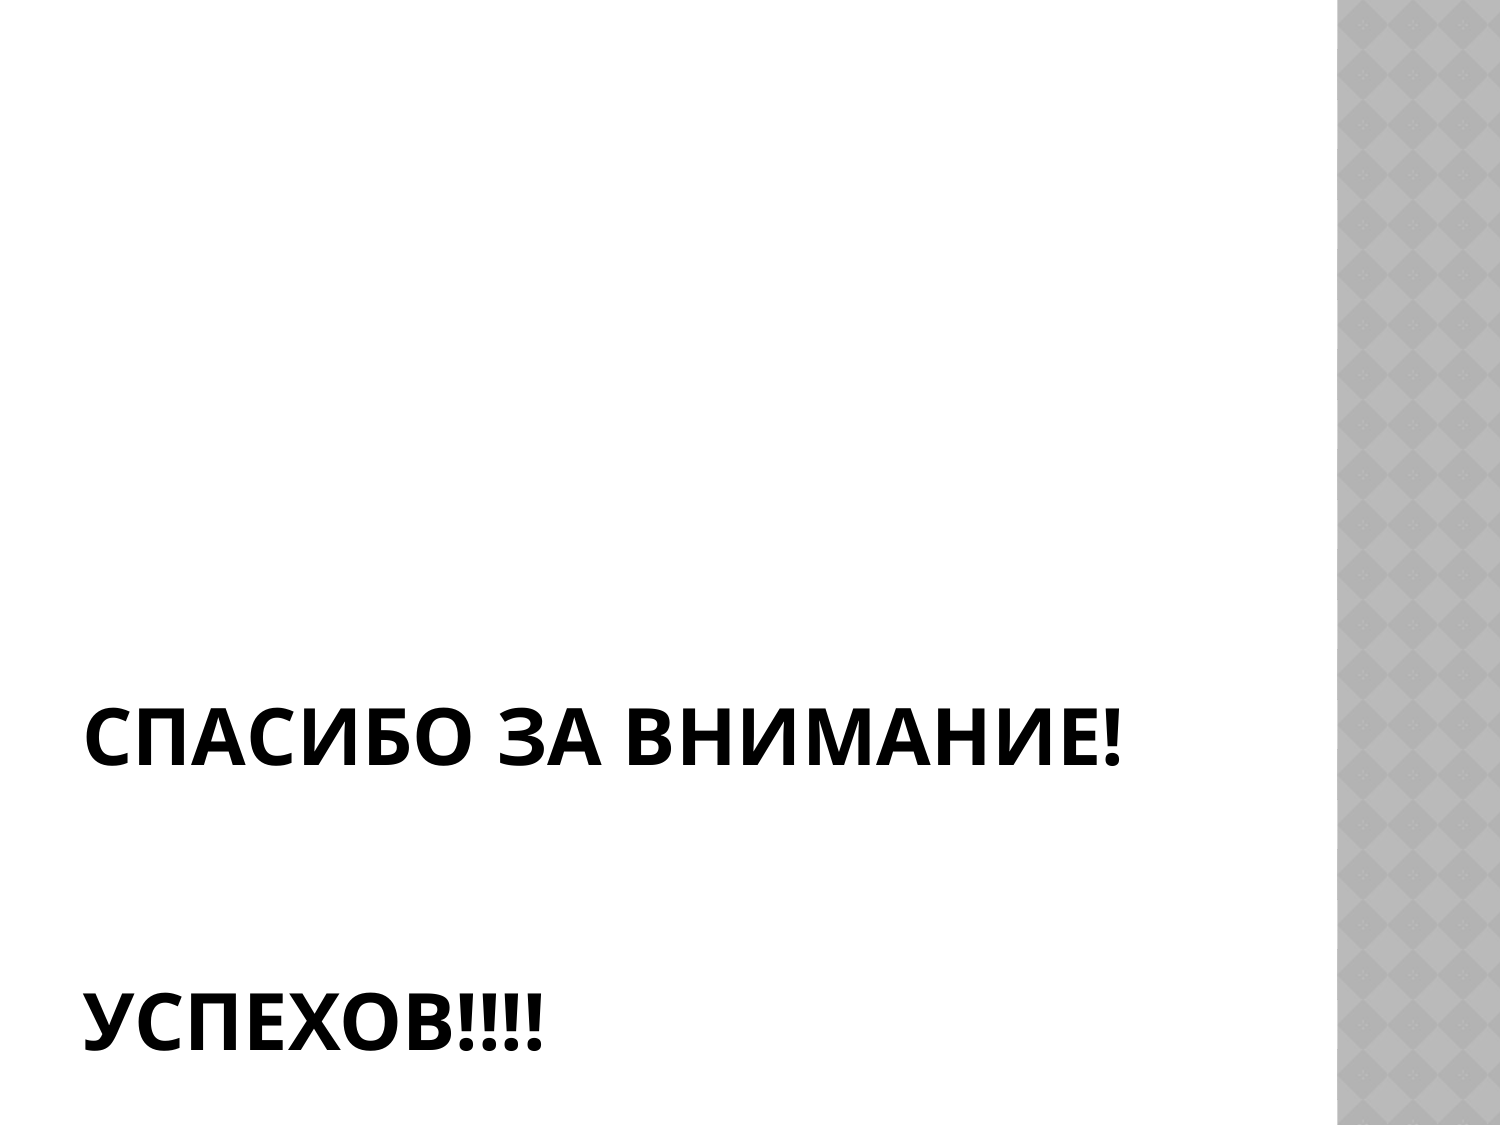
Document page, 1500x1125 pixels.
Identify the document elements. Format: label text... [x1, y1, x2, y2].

title Спасибо за внимание! Успехов!!!! [75, 45, 1425, 1067]
